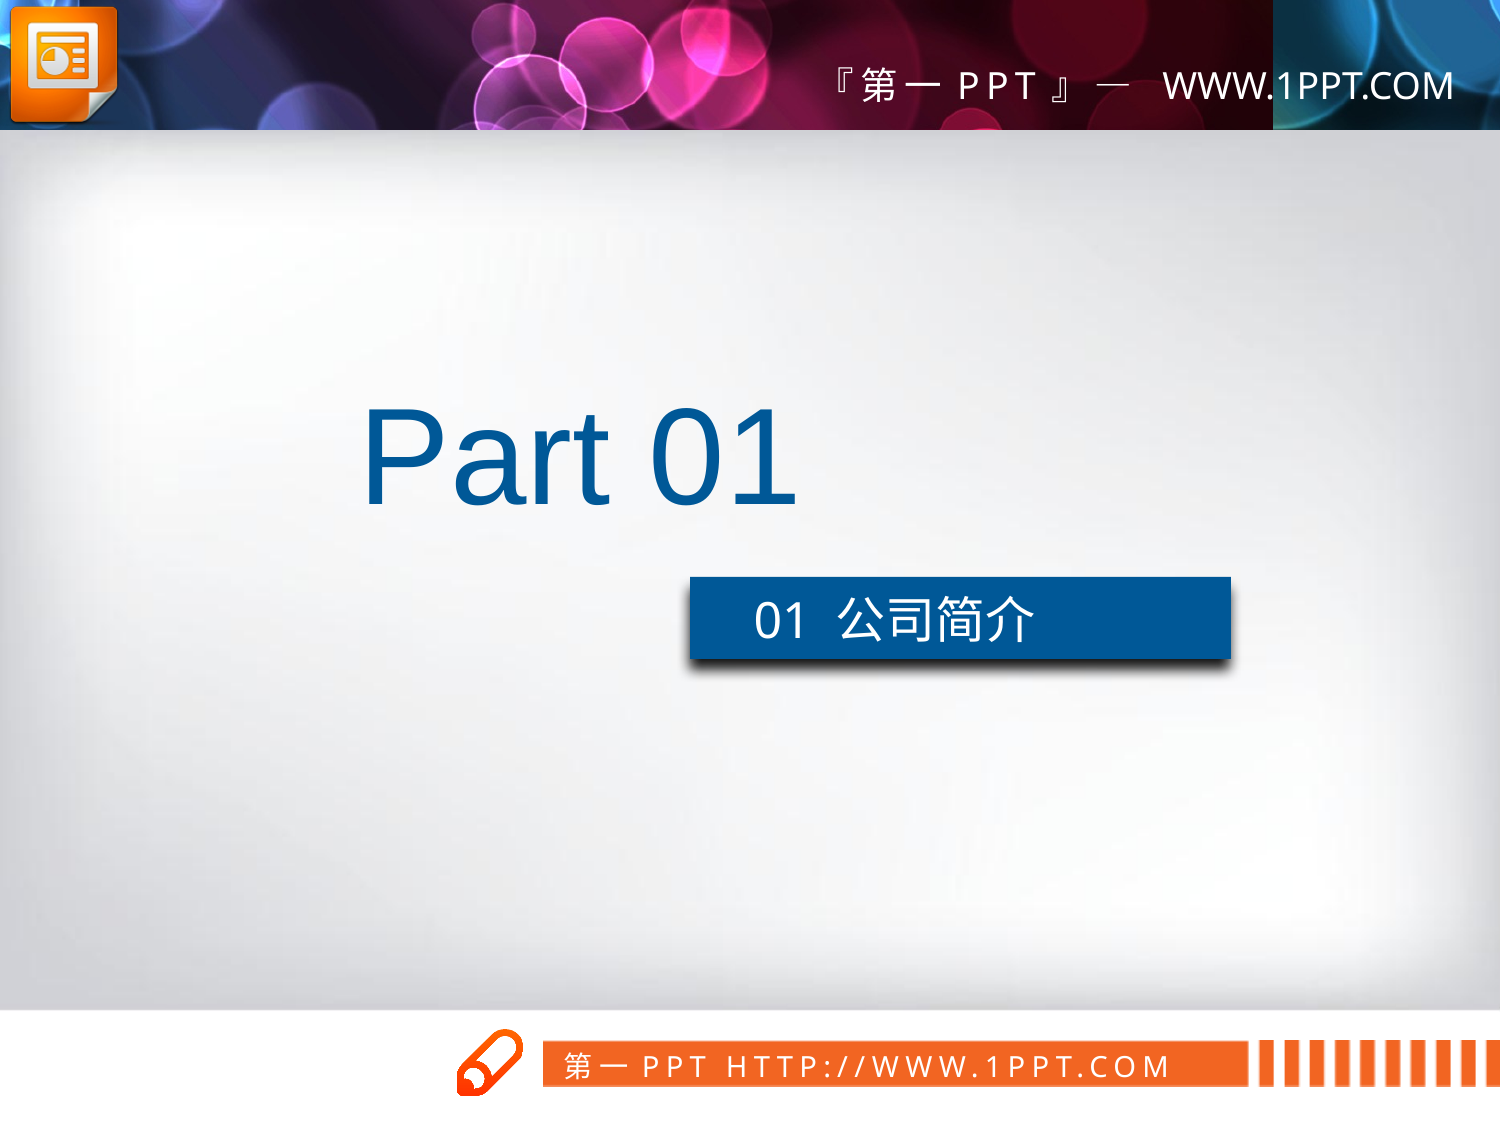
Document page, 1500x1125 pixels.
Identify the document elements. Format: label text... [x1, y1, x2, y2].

picture [0, 0, 1500, 1012]
picture [543, 1040, 1500, 1087]
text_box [689, 576, 1232, 660]
text_box Part 01 [343, 360, 818, 540]
